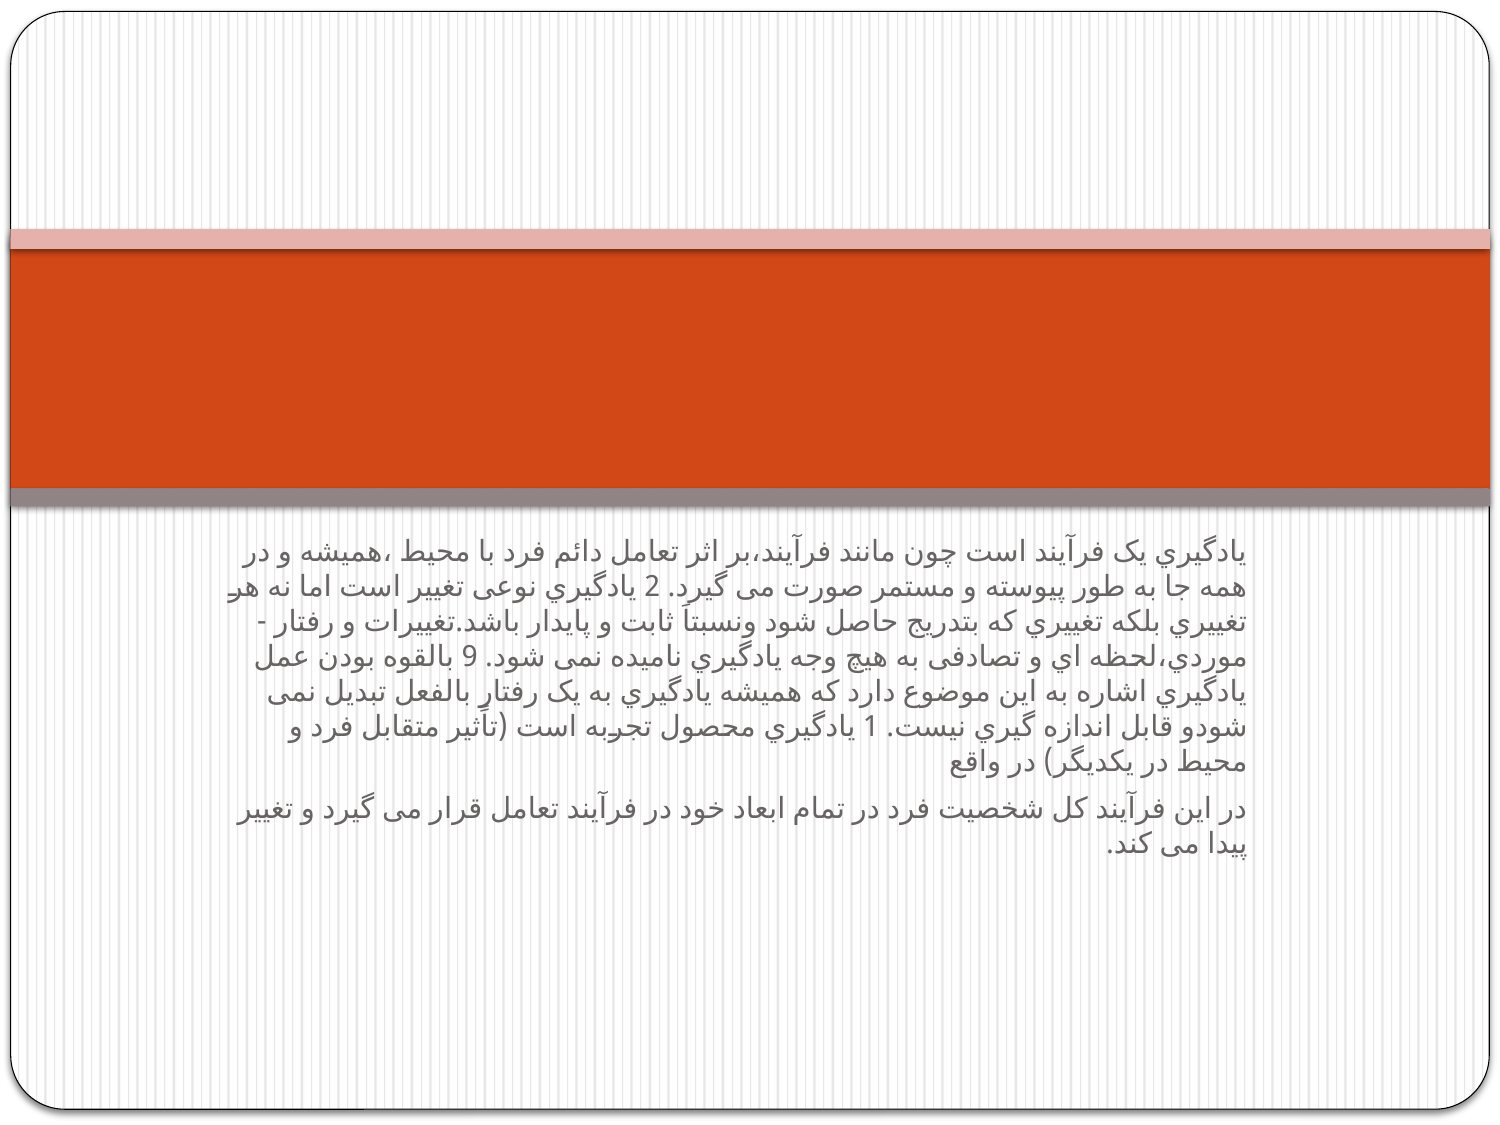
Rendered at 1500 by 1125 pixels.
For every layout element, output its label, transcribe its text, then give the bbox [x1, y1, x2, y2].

subtitle یادگیري یک فرآیند است چون مانند فرآیند،بر اثر تعامل دائم فرد با محیط ،همیشه و در همه جا به طور پیوسته و مستمر صورت می گیرد. 2 یادگیري نوعی تغییر است اما نه هر تغییري بلکه تغییري که بتدریج حاصل شود ونسبتاَ ثابت و پایدار باشد.تغییرات و رفتار -موردي،لحظه اي و تصادفی به هیچ وجه یادگیري نامیده نمی شود. 9 بالقوه بودن عمل یادگیري اشاره به این موضوع دارد که همیشه یادگیري به یک رفتار بالفعل تبدیل نمی شودو قابل اندازه گیري نیست. 1 یادگیري محصول تجربه است (تاًثیر متقابل فرد و محیط در یکدیگر) در واقع در این فرآیند کل شخصیت فرد در تمام ابعاد خود در فرآیند تعامل قرار می گیرد و تغییر پیدا می کند. [212, 525, 1263, 788]
